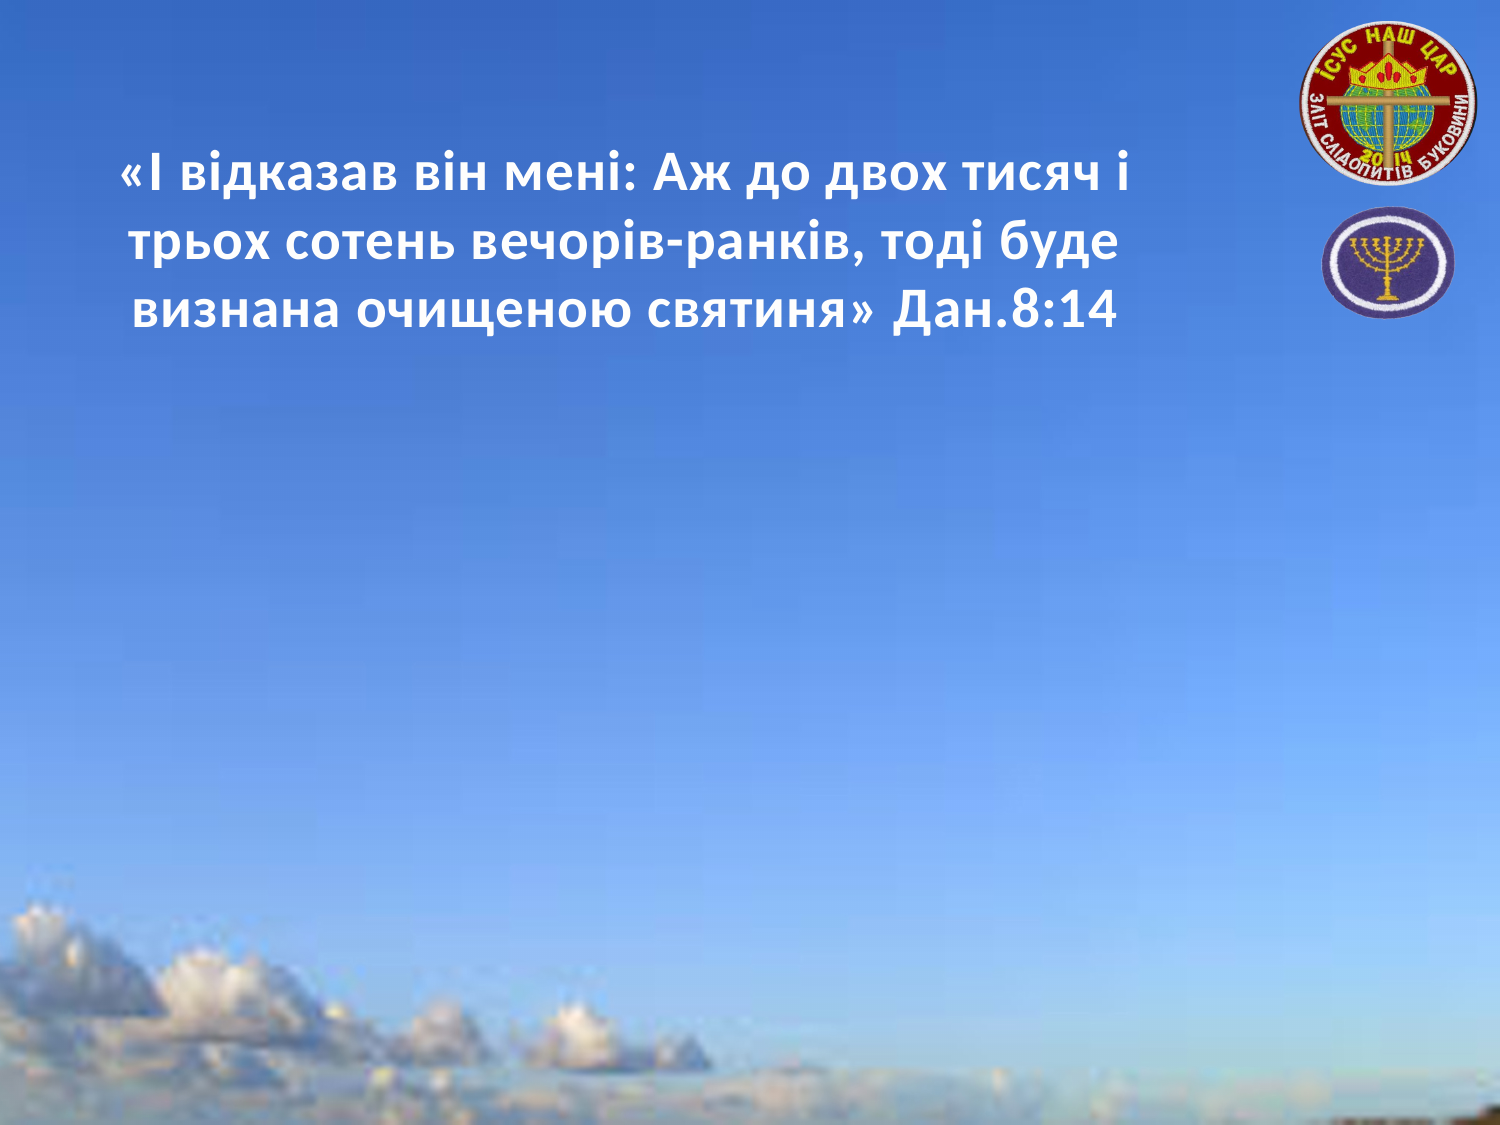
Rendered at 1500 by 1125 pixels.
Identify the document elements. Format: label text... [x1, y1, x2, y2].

subtitle «І відказав він мені: Аж до двох тисяч і трьох сотень вечорів-ранків, тоді буде визнана очищеною святиня» Дан.8:14 [100, 125, 1151, 413]
picture [0, 0, 1500, 1125]
